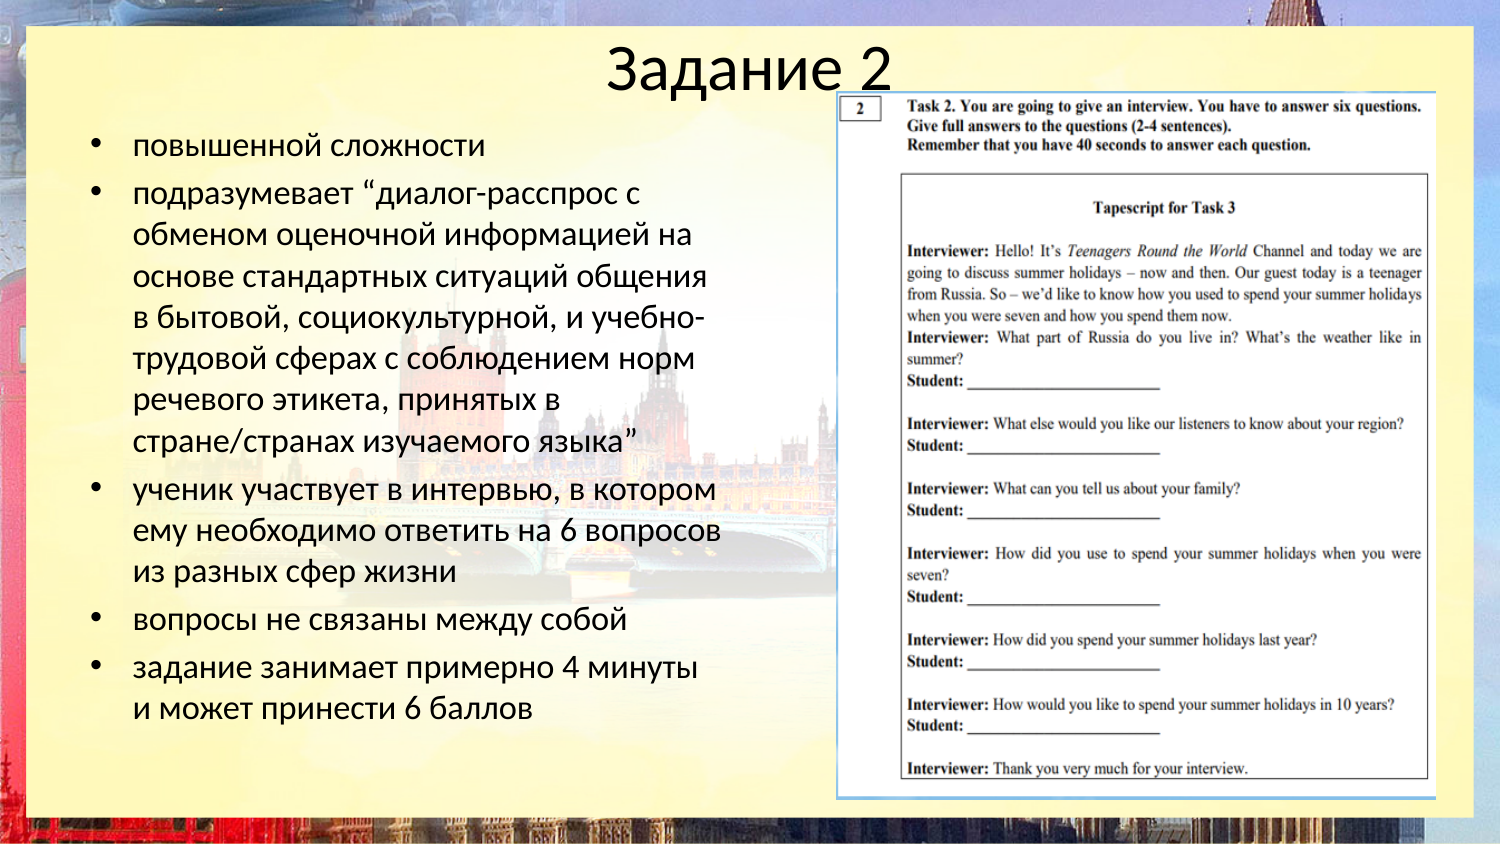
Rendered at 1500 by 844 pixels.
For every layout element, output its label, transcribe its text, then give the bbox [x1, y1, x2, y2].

list повышенной сложности подразумевает “диалог-расспрос с обменом оценочной информацией на основе стандартных ситуаций общения в бытовой, социокультурной, и учебно-трудовой сферах с соблюдением норм речевого этикета, принятых в стране/странах изучаемого языка” ученик участвует в интервью, в котором ему необходимо ответить на 6 вопросов из разных сфер жизни вопросы не связаны между собой задание занимает примерно 4 минуты и может принести 6 баллов [75, 114, 738, 754]
title Задание 2 [75, 33, 1425, 175]
picture [0, 0, 1500, 844]
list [836, 90, 1436, 801]
